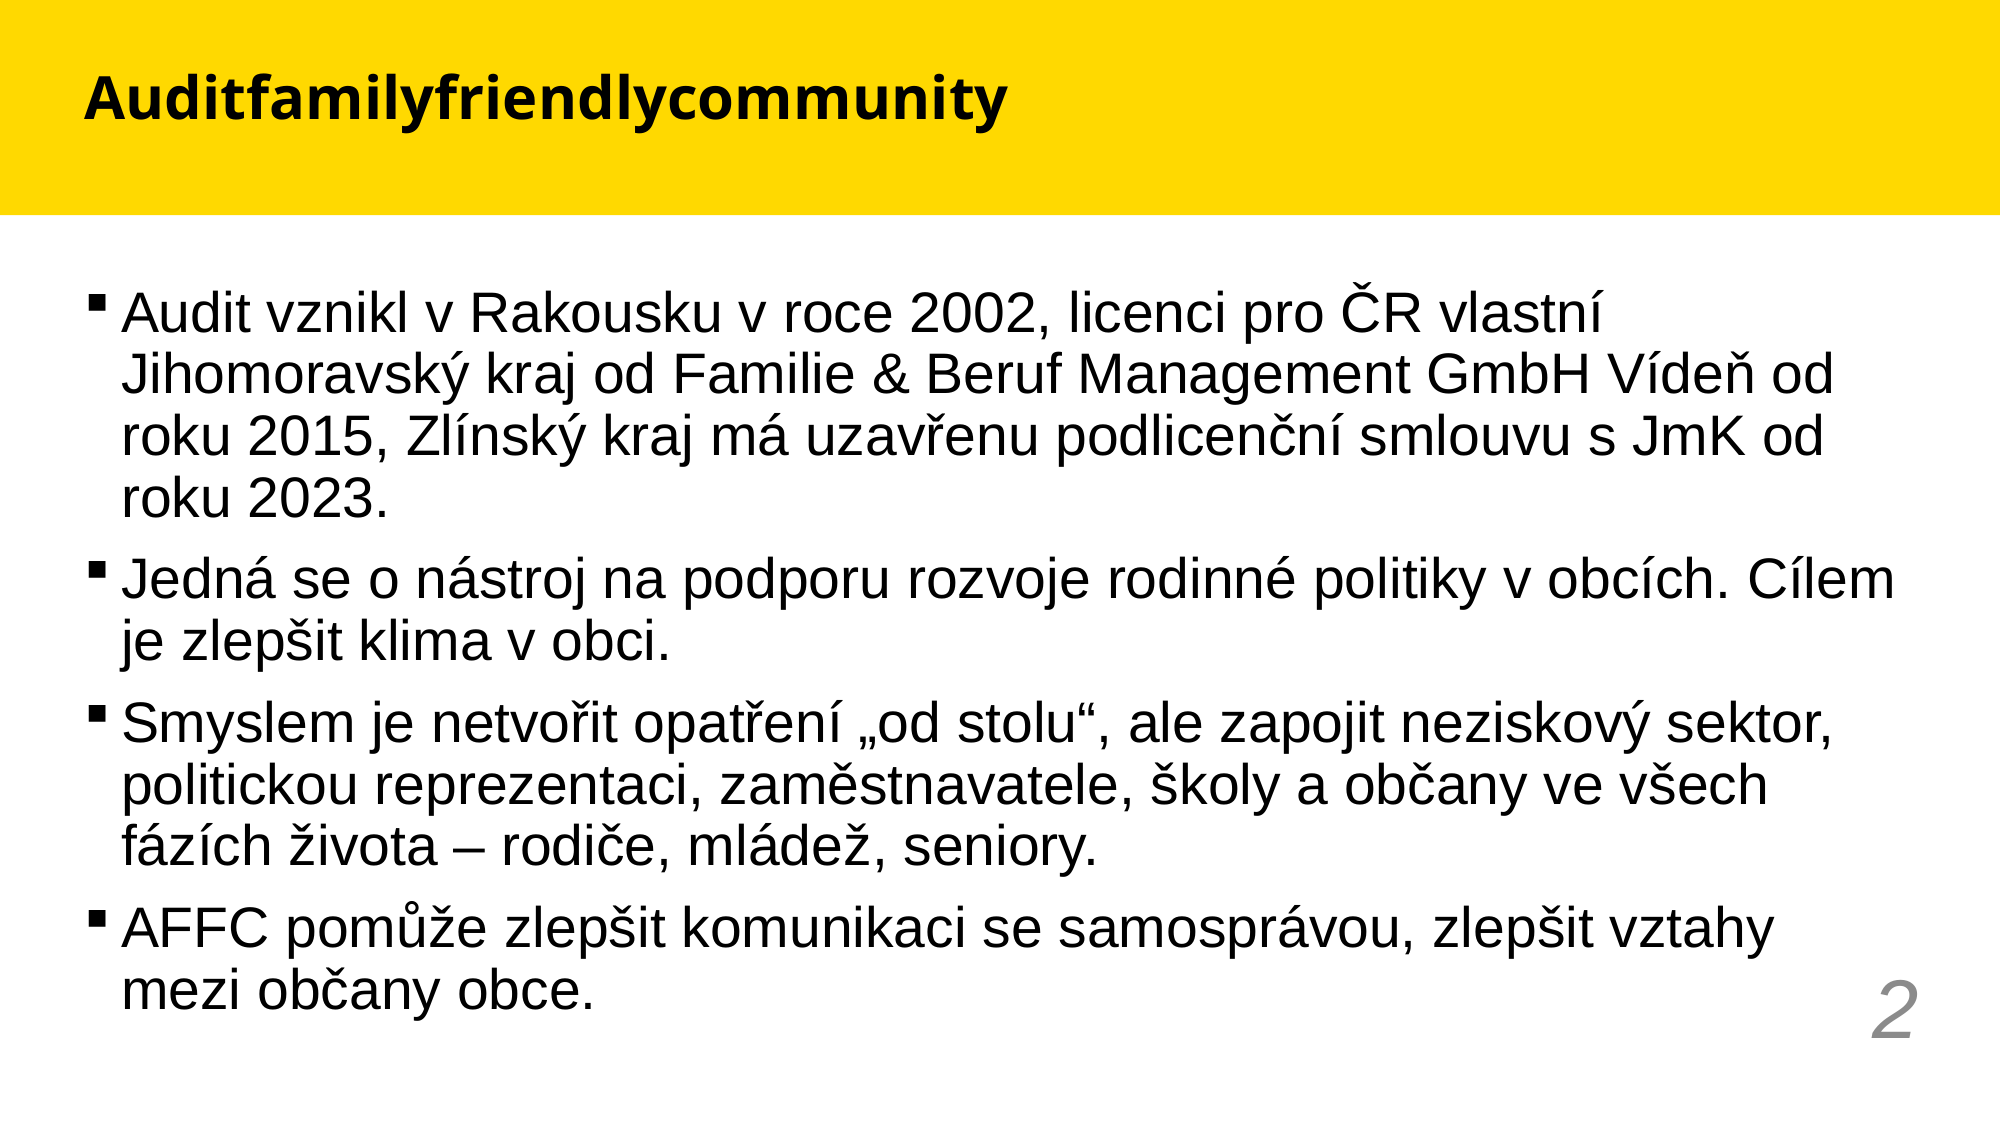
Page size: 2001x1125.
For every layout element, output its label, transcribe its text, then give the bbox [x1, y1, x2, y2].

title Auditfamilyfriendlycommunity [69, 60, 1918, 214]
list Audit vznikl v Rakousku v roce 2002, licenci pro ČR vlastní Jihomoravský kraj od Familie & Beruf Management GmbH Vídeň od roku 2015, Zlínský kraj má uzavřenu podlicenční smlouvu s JmK od roku 2023. Jedná se o nástroj na podporu rozvoje rodinné politiky v obcích. Cílem je zlepšit klima v obci. Smyslem je netvořit opatření „od stolu“, ale zapojit neziskový sektor, politickou reprezentaci, zaměstnavatele, školy a občany ve všech fázích života – rodiče, mládež, seniory. AFFC pomůže zlepšit komunikaci se samosprávou, zlepšit vztahy mezi občany obce. [69, 275, 1918, 1031]
slide_number 2 [1483, 976, 1934, 1063]
